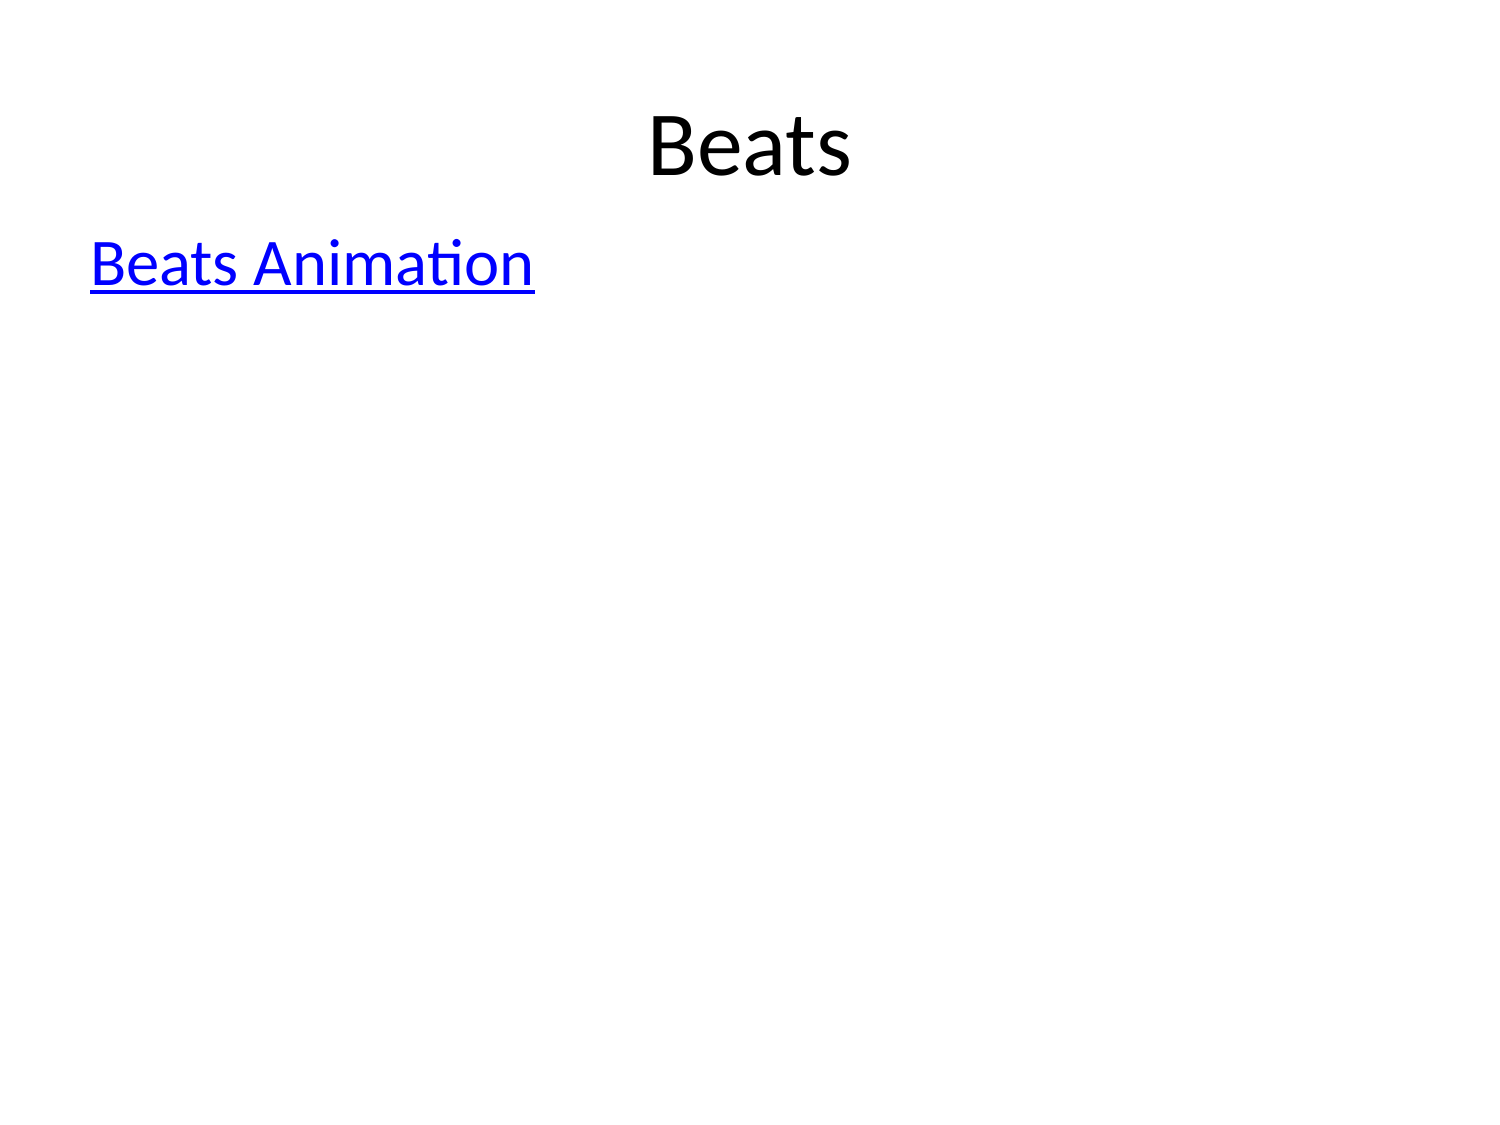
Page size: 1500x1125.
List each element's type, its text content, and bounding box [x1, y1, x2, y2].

list Beats Animation [75, 210, 1425, 954]
title Beats [75, 45, 1425, 210]
